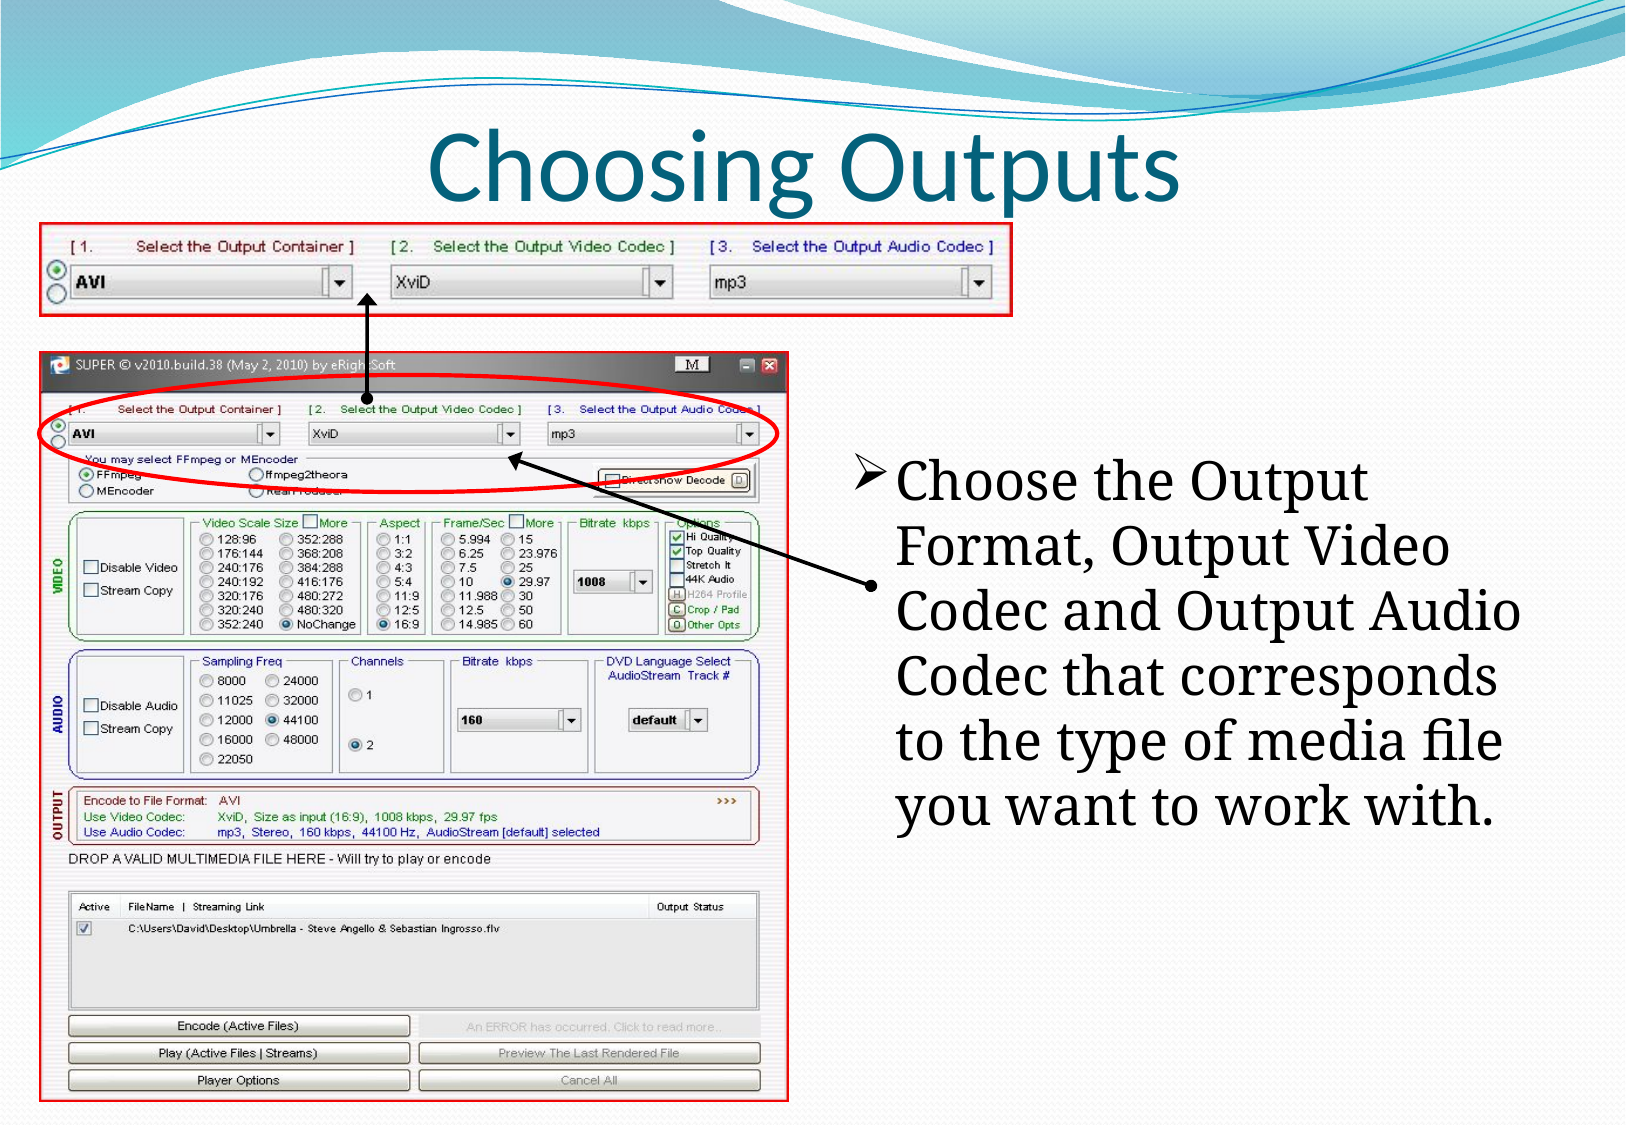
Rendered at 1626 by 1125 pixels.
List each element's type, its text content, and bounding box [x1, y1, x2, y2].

list Choose the Output Format, Output Video Codec and Output Audio Codec that corresponds to the type of media file you want to work with. [835, 210, 1575, 1043]
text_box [507, 456, 872, 587]
title Choosing Outputs [74, 105, 1537, 221]
picture [38, 351, 790, 1102]
picture [38, 222, 1013, 317]
